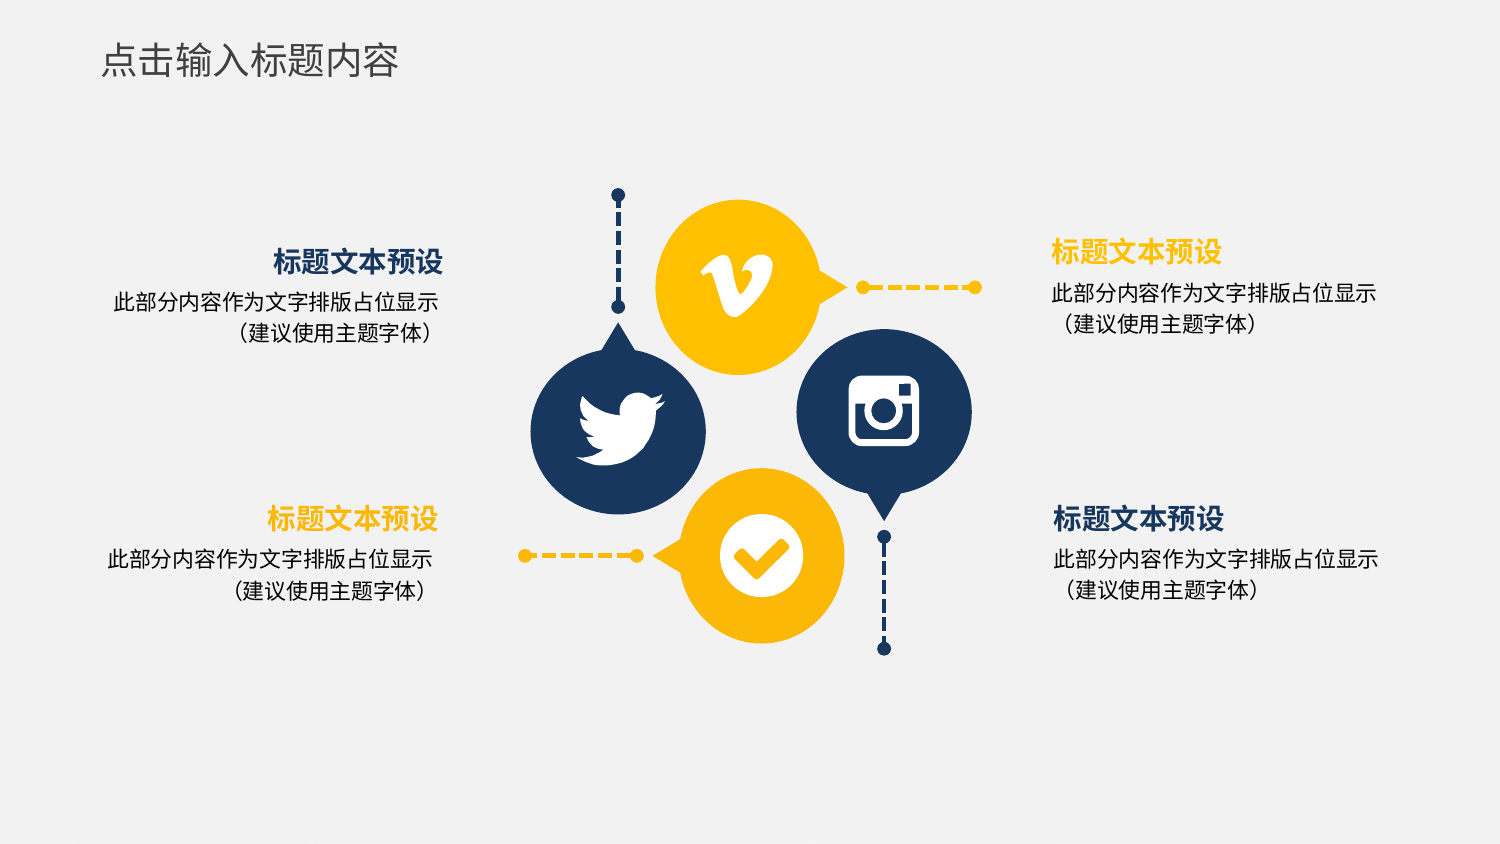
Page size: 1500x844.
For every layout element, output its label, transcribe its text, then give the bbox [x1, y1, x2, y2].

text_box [87, 233, 1413, 610]
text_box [846, 619, 973, 649]
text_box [530, 194, 707, 232]
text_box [524, 619, 845, 644]
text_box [655, 199, 976, 232]
text_box 点击输入标题内容 [100, 28, 450, 91]
